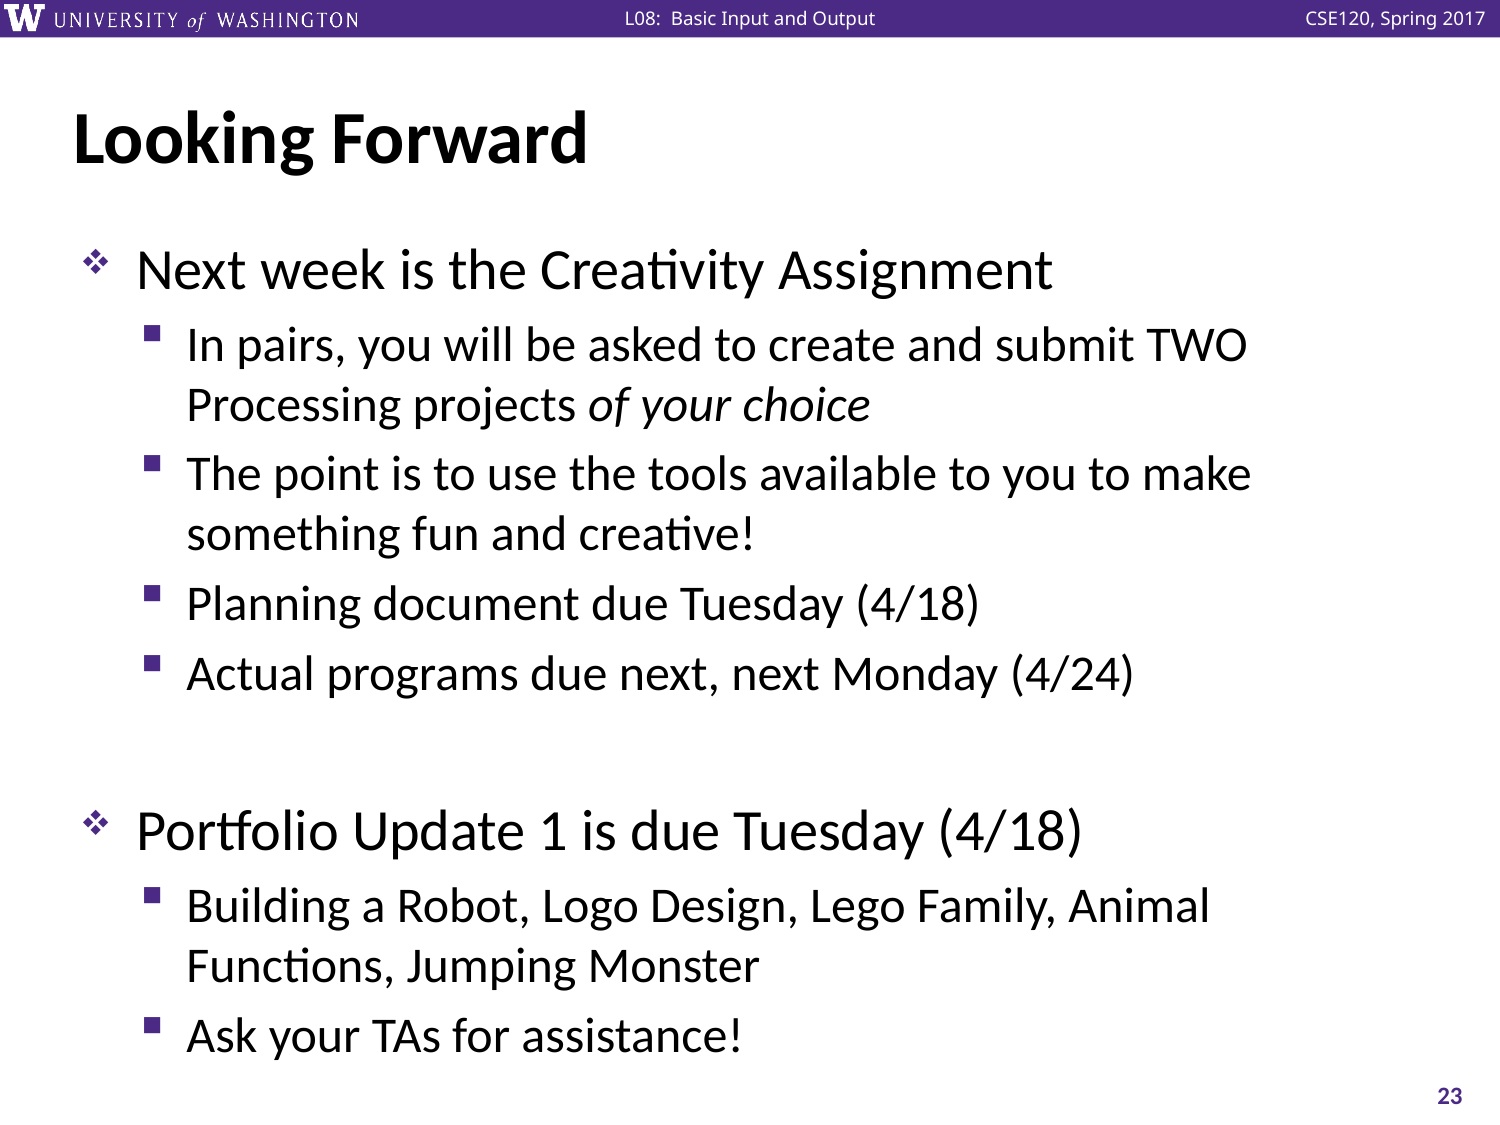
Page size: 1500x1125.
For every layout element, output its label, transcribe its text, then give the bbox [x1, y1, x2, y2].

slide_number 23 [1400, 1065, 1500, 1125]
title Looking Forward [58, 71, 1438, 197]
list Next week is the Creativity Assignment In pairs, you will be asked to create and submit TWO Processing projects of your choice The point is to use the tools available to you to make something fun and creative! Planning document due Tuesday (4/18) Actual programs due next, next Monday (4/24) Portfolio Update 1 is due Tuesday (4/18) Building a Robot, Logo Design, Lego Family, Animal Functions, Jumping Monster Ask your TAs for assistance! [64, 223, 1438, 1040]
picture [4, 4, 358, 32]
